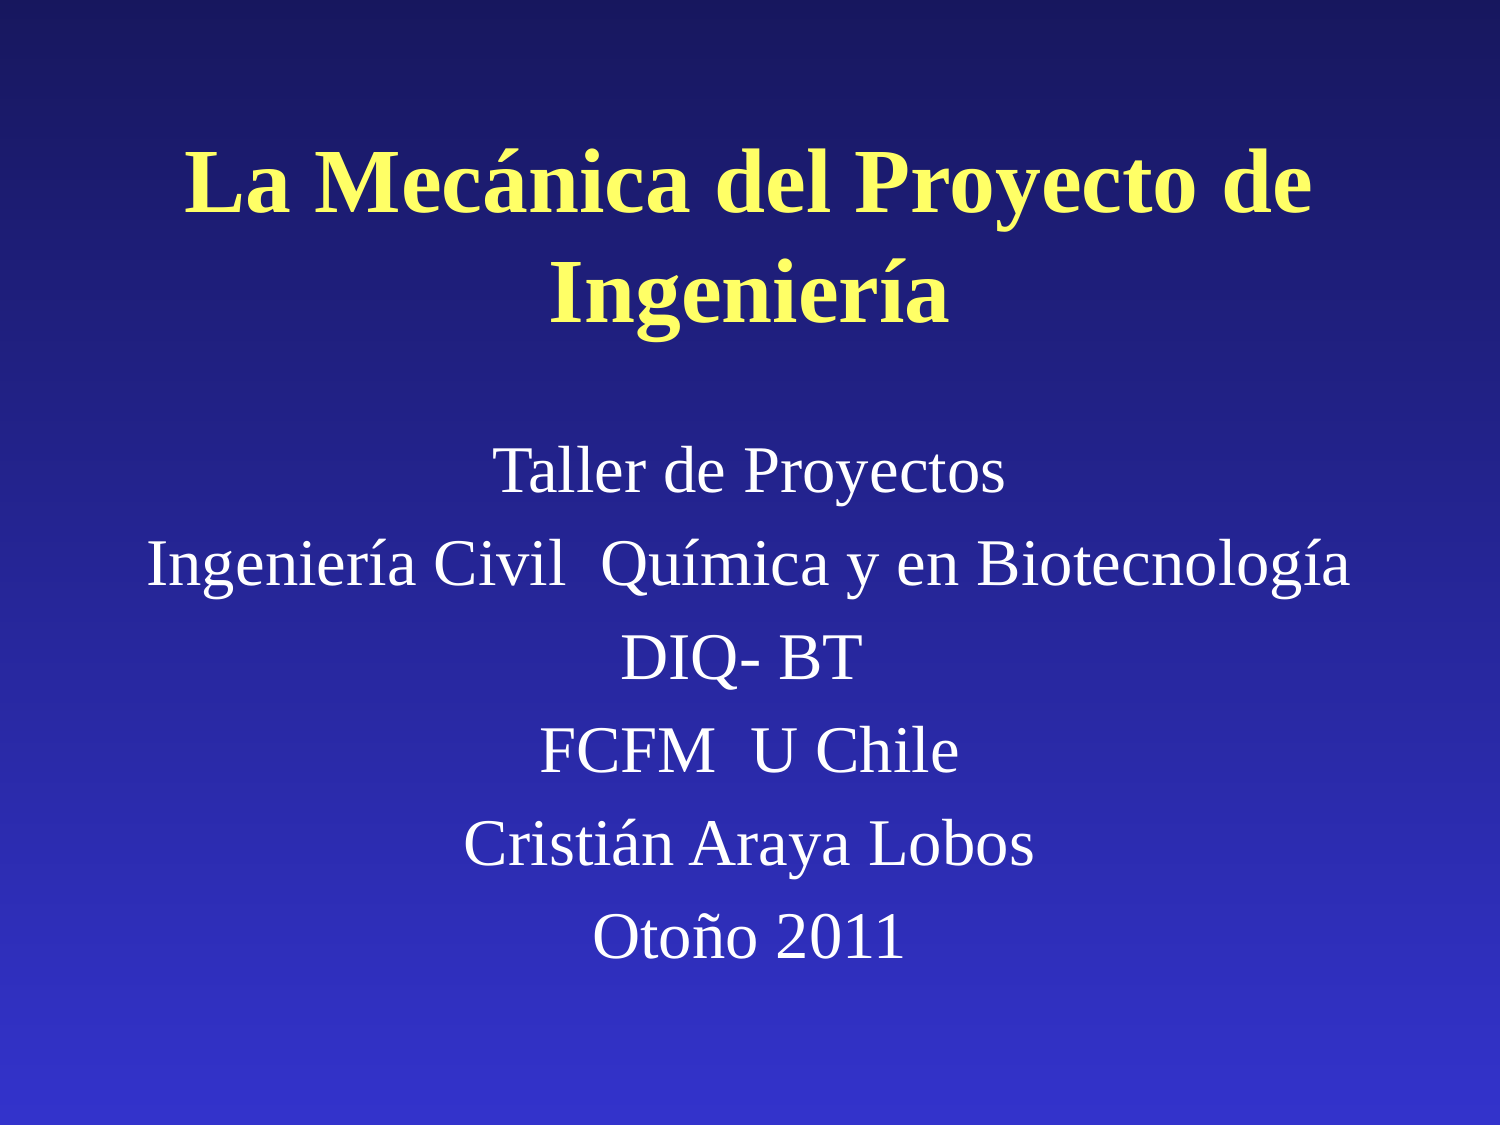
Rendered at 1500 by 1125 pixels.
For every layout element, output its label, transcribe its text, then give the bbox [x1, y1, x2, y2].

title La Mecánica del Proyecto de Ingeniería [112, 137, 1388, 324]
list Taller de Proyectos Ingeniería Civil Química y en Biotecnología DIQ- BT FCFM U Chile Cristián Araya Lobos Otoño 2011 [112, 324, 1388, 1001]
